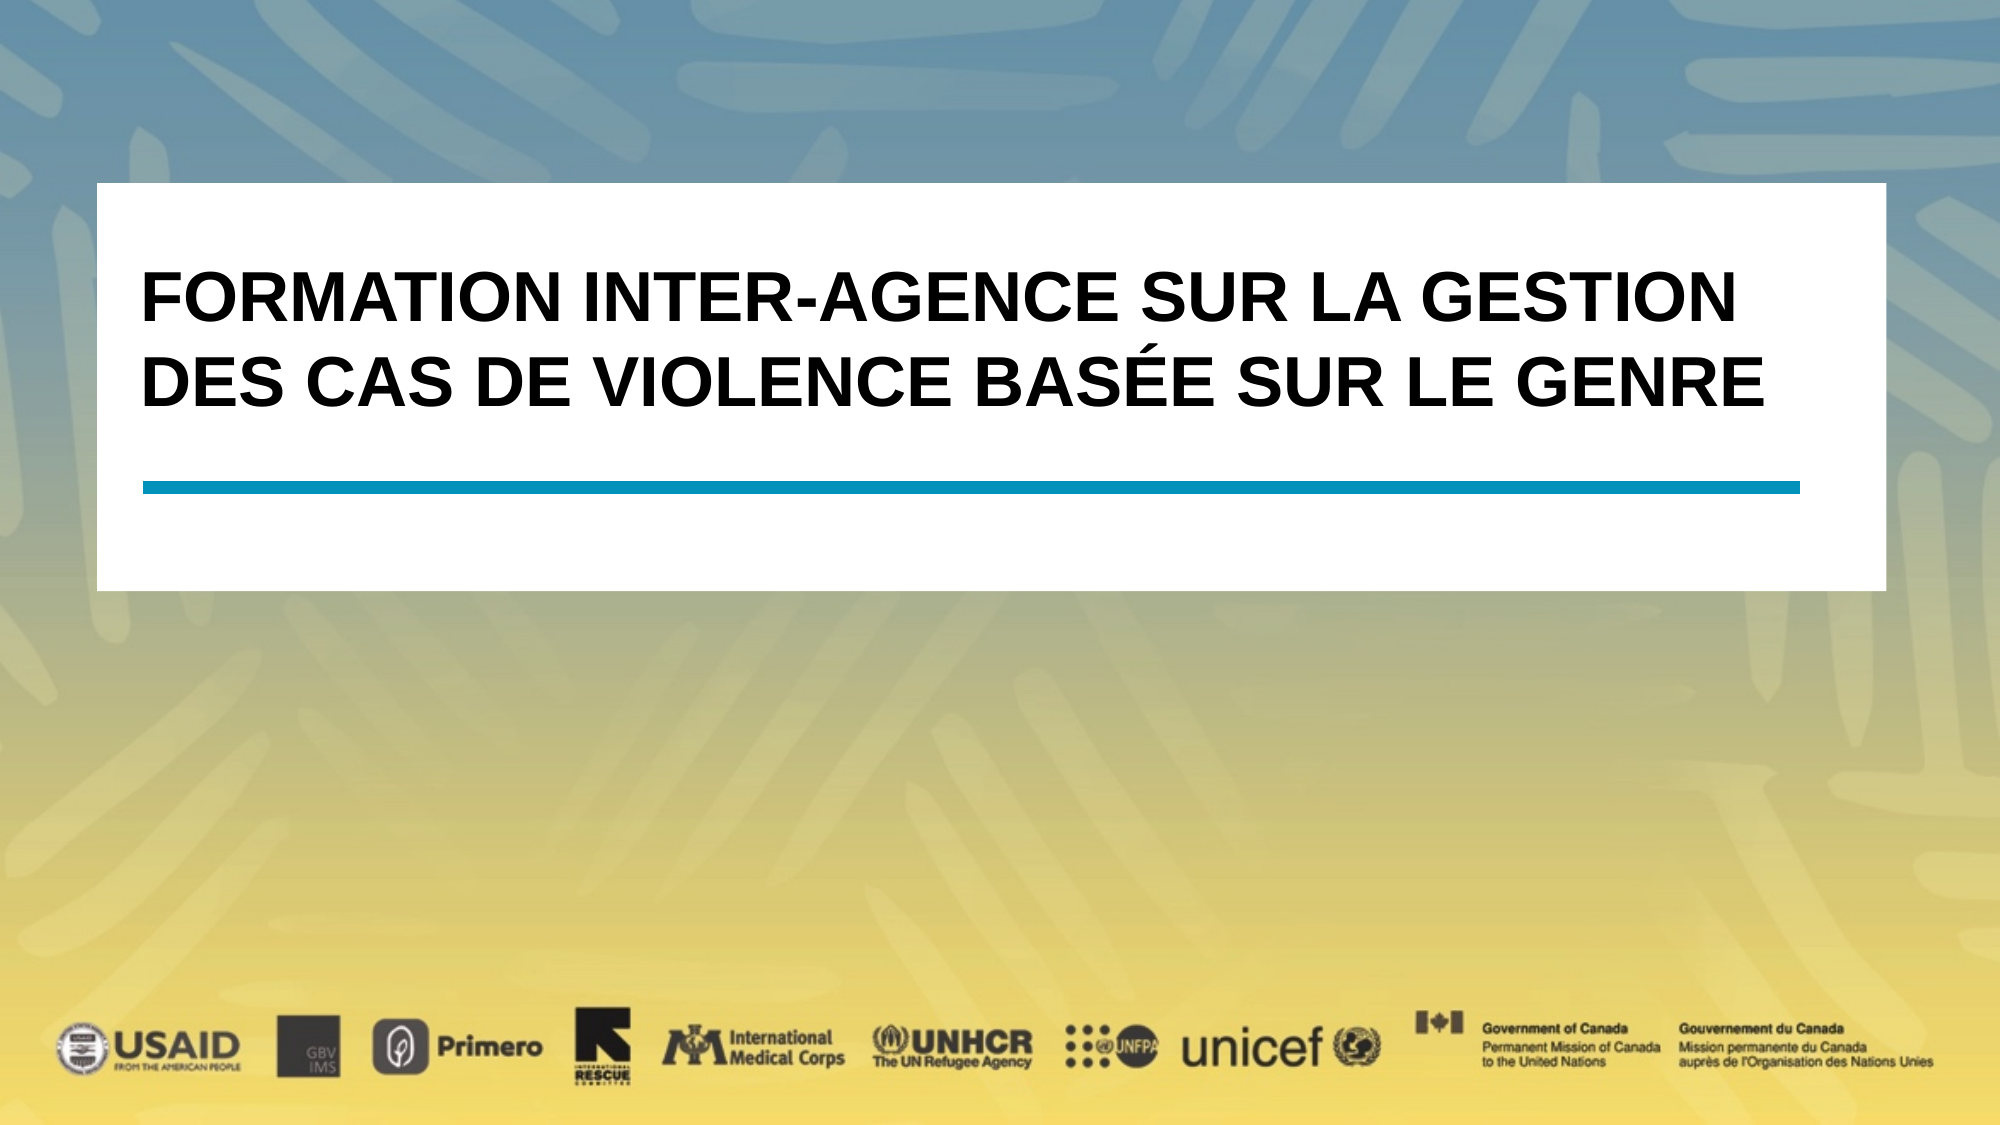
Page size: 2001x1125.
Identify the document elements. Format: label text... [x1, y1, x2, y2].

picture [0, 0, 2000, 1125]
text_box FORMATION INTER-AGENCE SUR LA GESTION DES CAS DE VIOLENCE BASÉE SUR LE GENRE [125, 243, 1874, 428]
